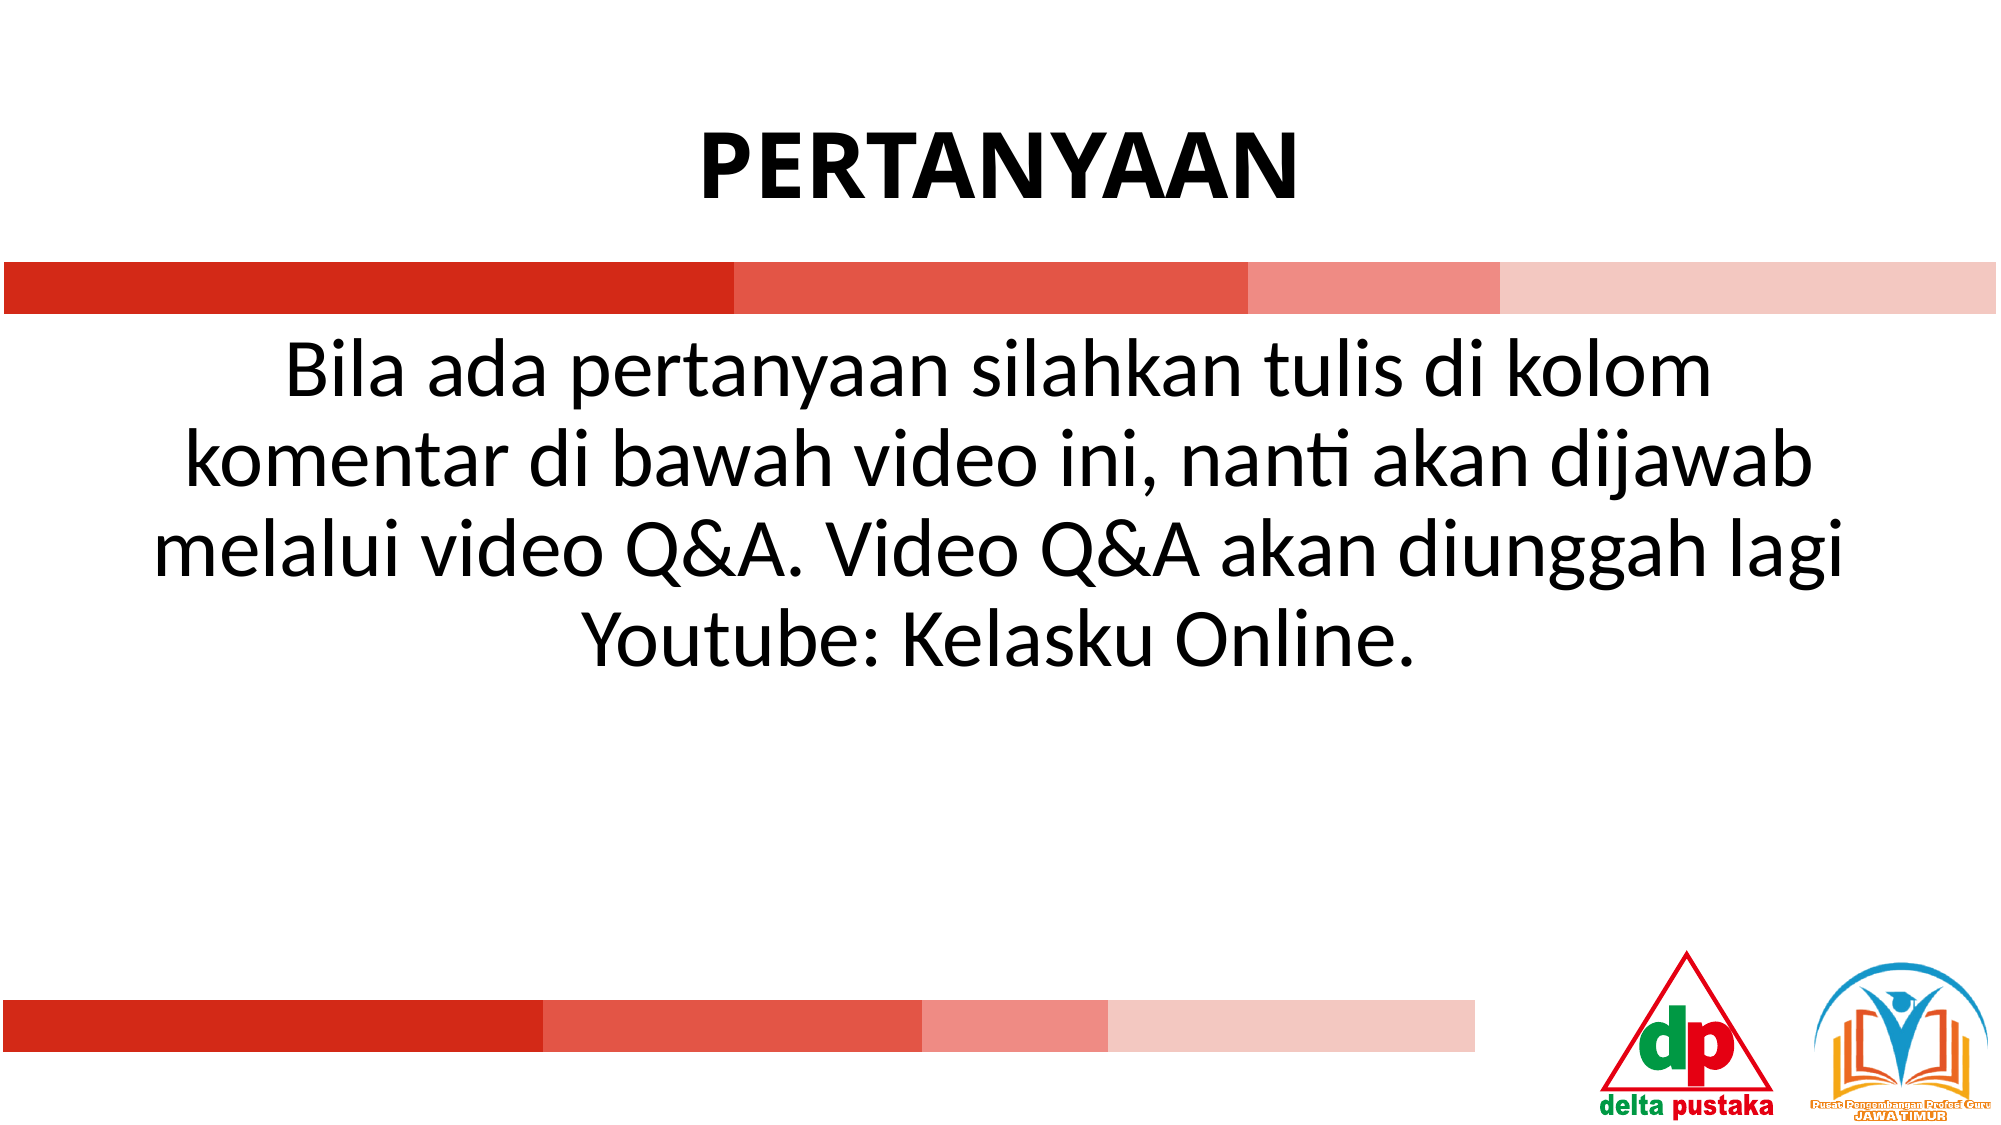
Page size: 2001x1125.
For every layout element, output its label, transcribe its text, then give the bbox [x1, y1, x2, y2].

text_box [0, 259, 2000, 317]
list Bila ada pertanyaan silahkan tulis di kolom komentar di bawah video ini, nanti akan dijawab melalui video Q&A. Video Q&A akan diunggah lagi Youtube: Kelasku Online. [137, 317, 1863, 937]
title PERTANYAAN [137, 59, 1863, 259]
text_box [0, 937, 2000, 1125]
